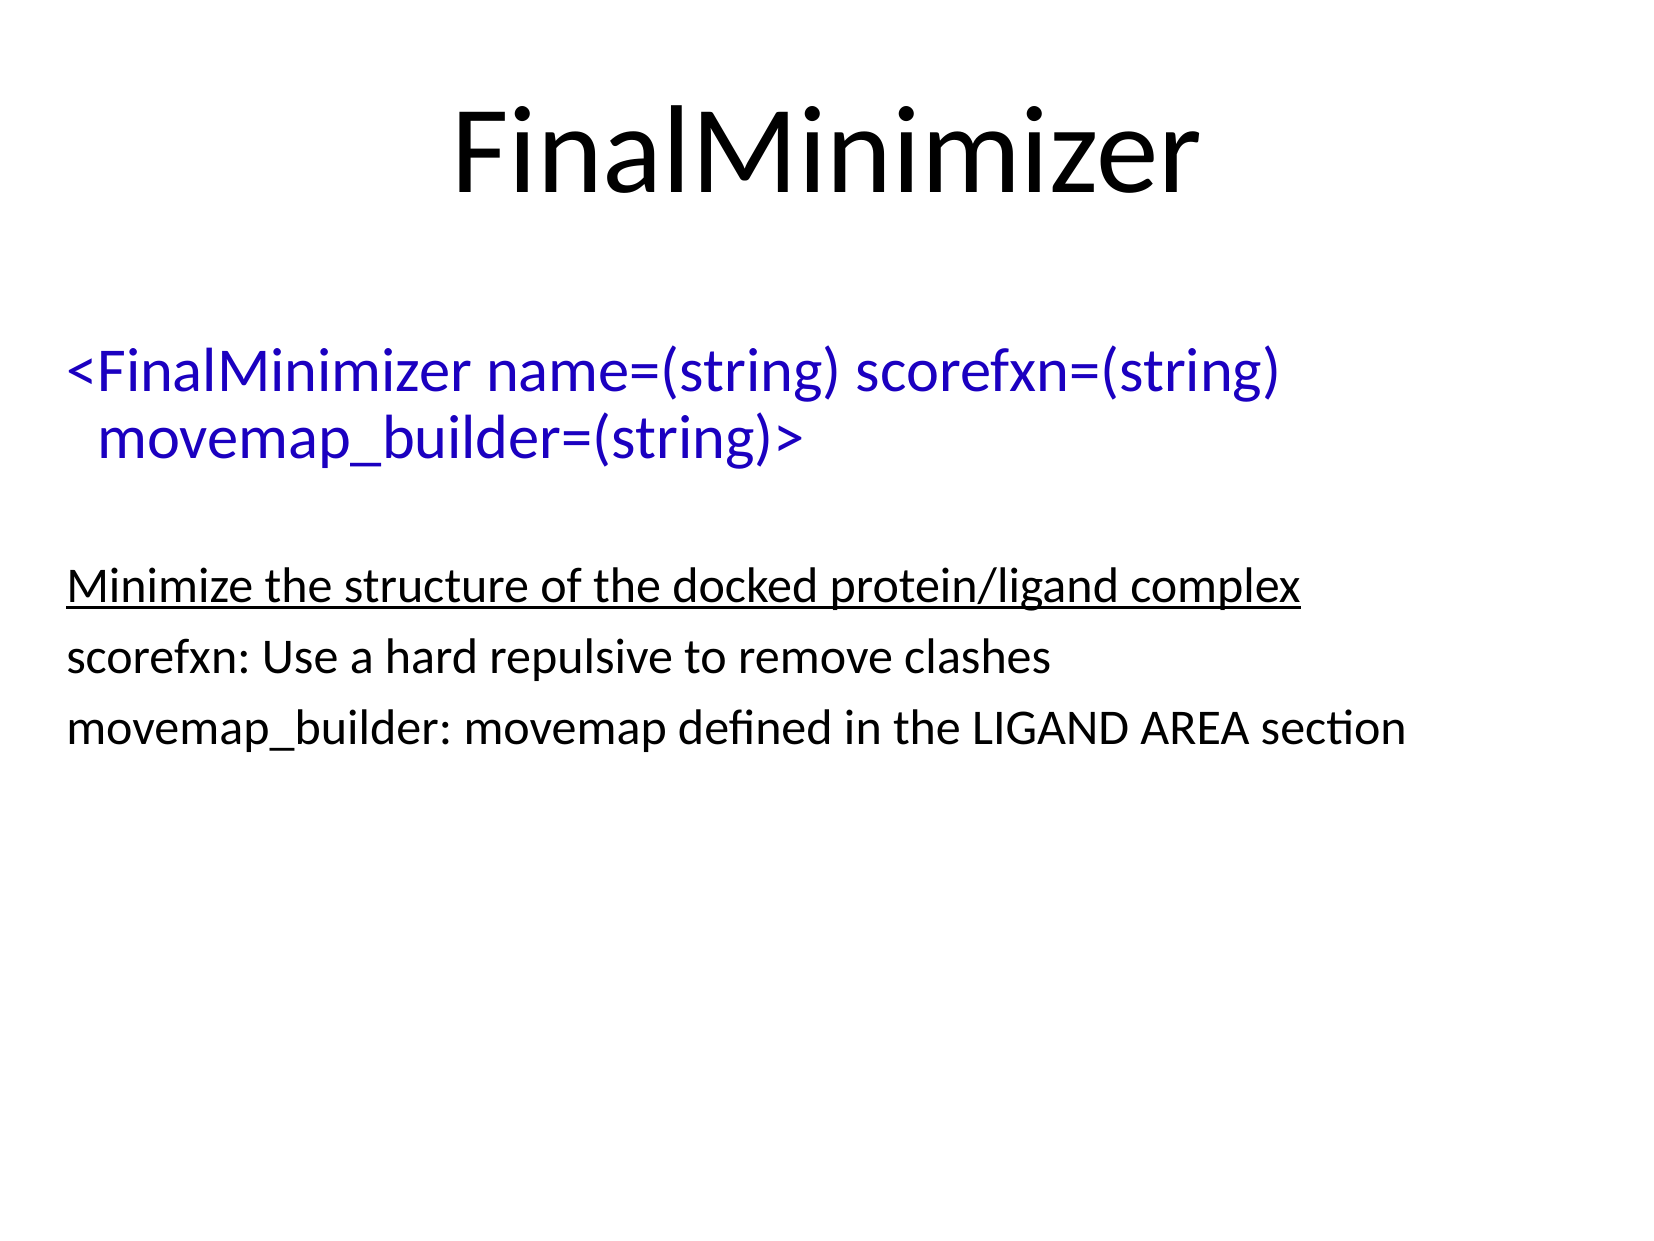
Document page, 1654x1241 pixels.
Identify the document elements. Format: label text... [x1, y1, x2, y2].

list <FinalMinimizer name=(string) scorefxn=(string) movemap_builder=(string)> Minimize the structure of the docked protein/ligand complex scorefxn: Use a hard repulsive to remove clashes movemap_builder: movemap defined in the LIGAND AREA section [51, 330, 1616, 1219]
title FinalMinimizer [113, 32, 1540, 273]
